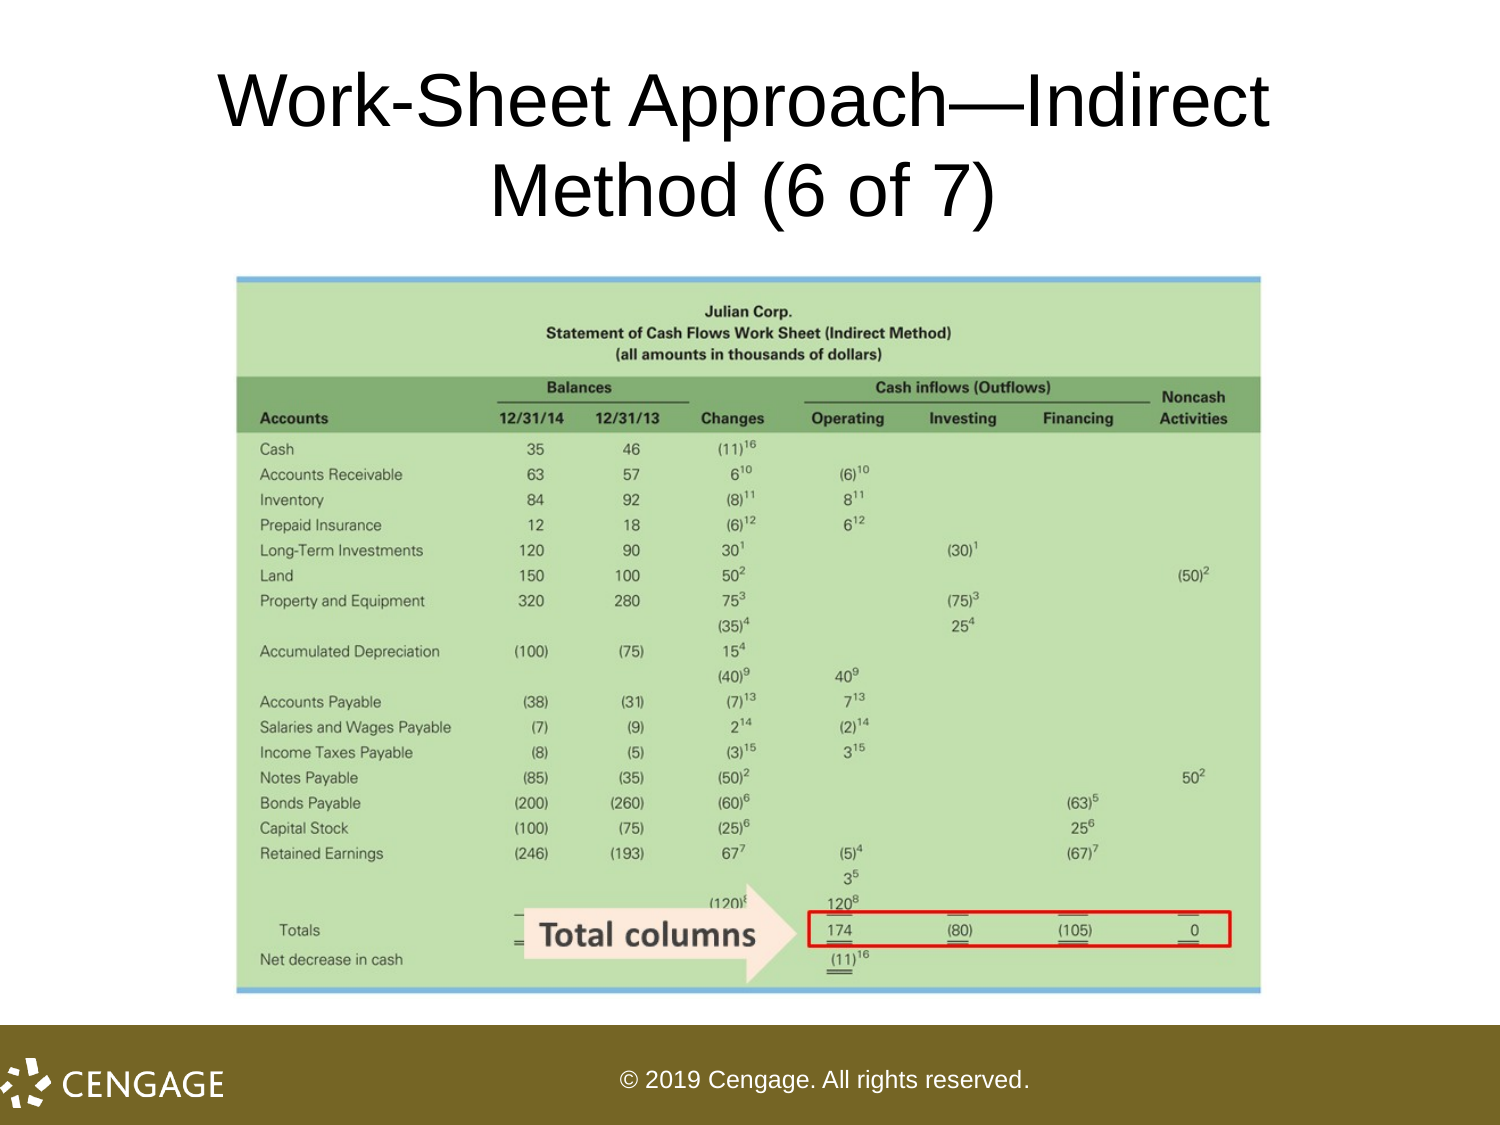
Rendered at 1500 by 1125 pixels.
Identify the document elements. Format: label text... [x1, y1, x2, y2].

picture [233, 273, 1267, 999]
picture [0, 1058, 223, 1108]
title Work-Sheet Approach—Indirect Method (6 of 7) [85, 41, 1403, 241]
